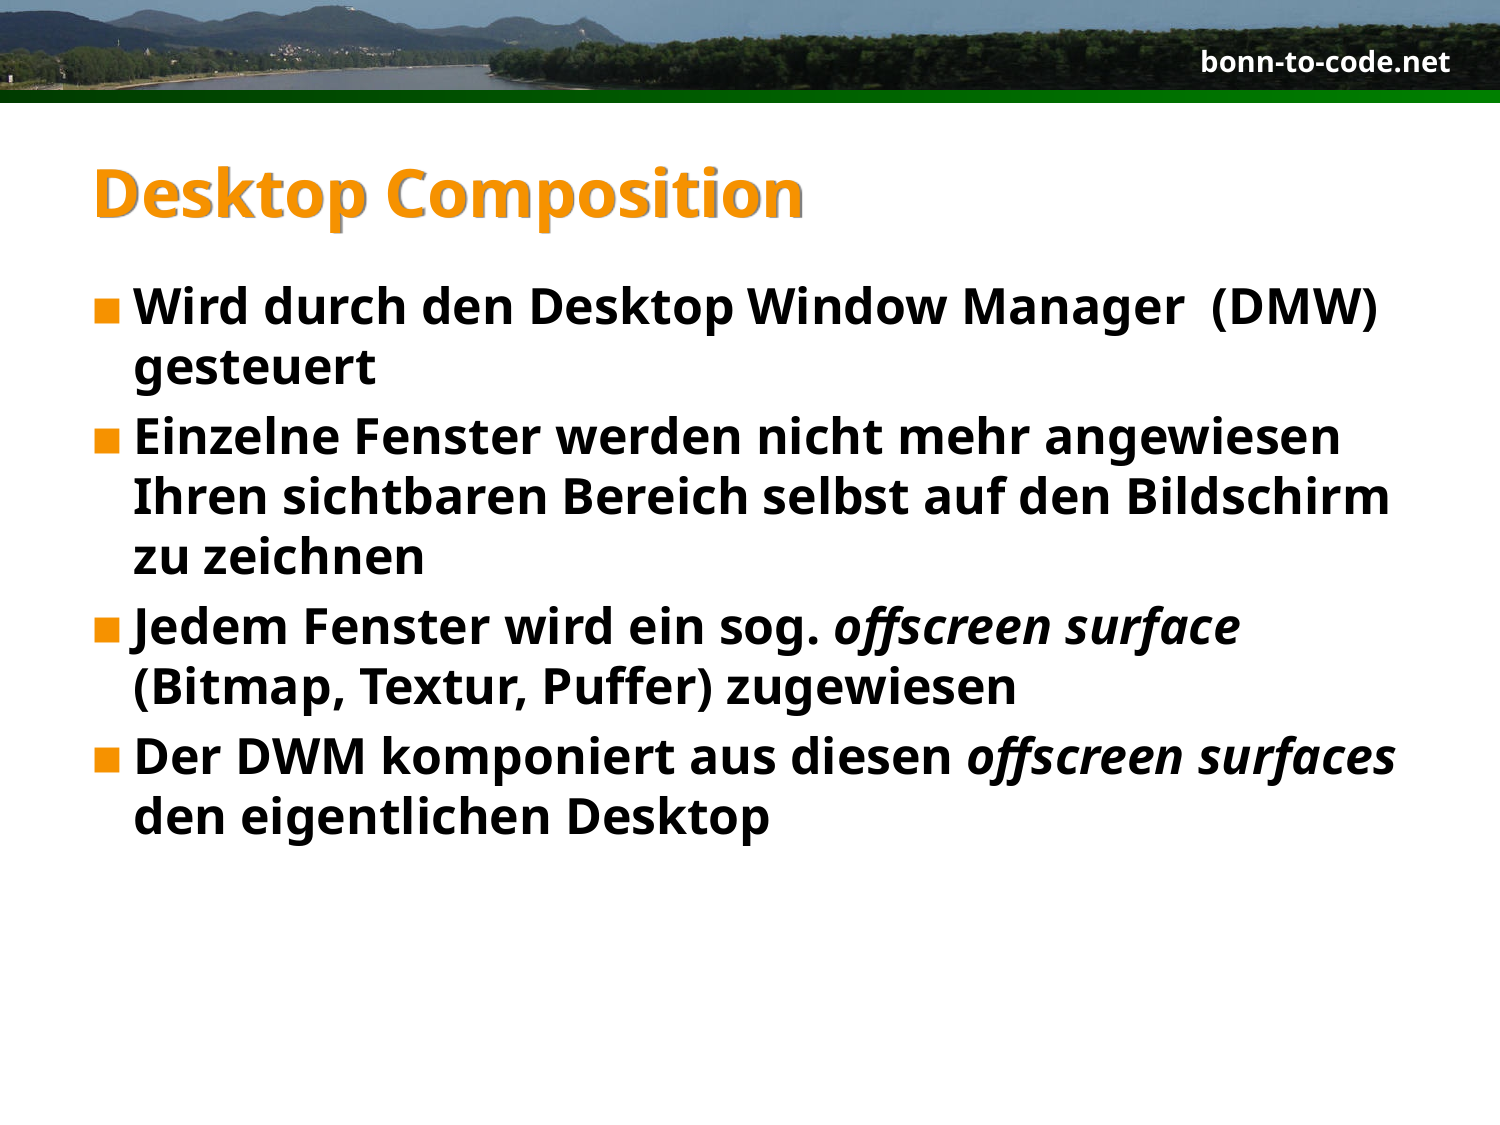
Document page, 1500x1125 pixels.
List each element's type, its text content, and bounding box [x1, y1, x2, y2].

picture [0, 0, 1500, 90]
title Desktop Composition [76, 113, 1428, 268]
list Wird durch den Desktop Window Manager (DMW) gesteuert Einzelne Fenster werden nicht mehr angewiesen Ihren sichtbaren Bereich selbst auf den Bildschirm zu zeichnen Jedem Fenster wird ein sog. offscreen surface (Bitmap, Textur, Puffer) zugewiesen Der DWM komponiert aus diesen offscreen surfaces den eigentlichen Desktop [74, 266, 1426, 1095]
